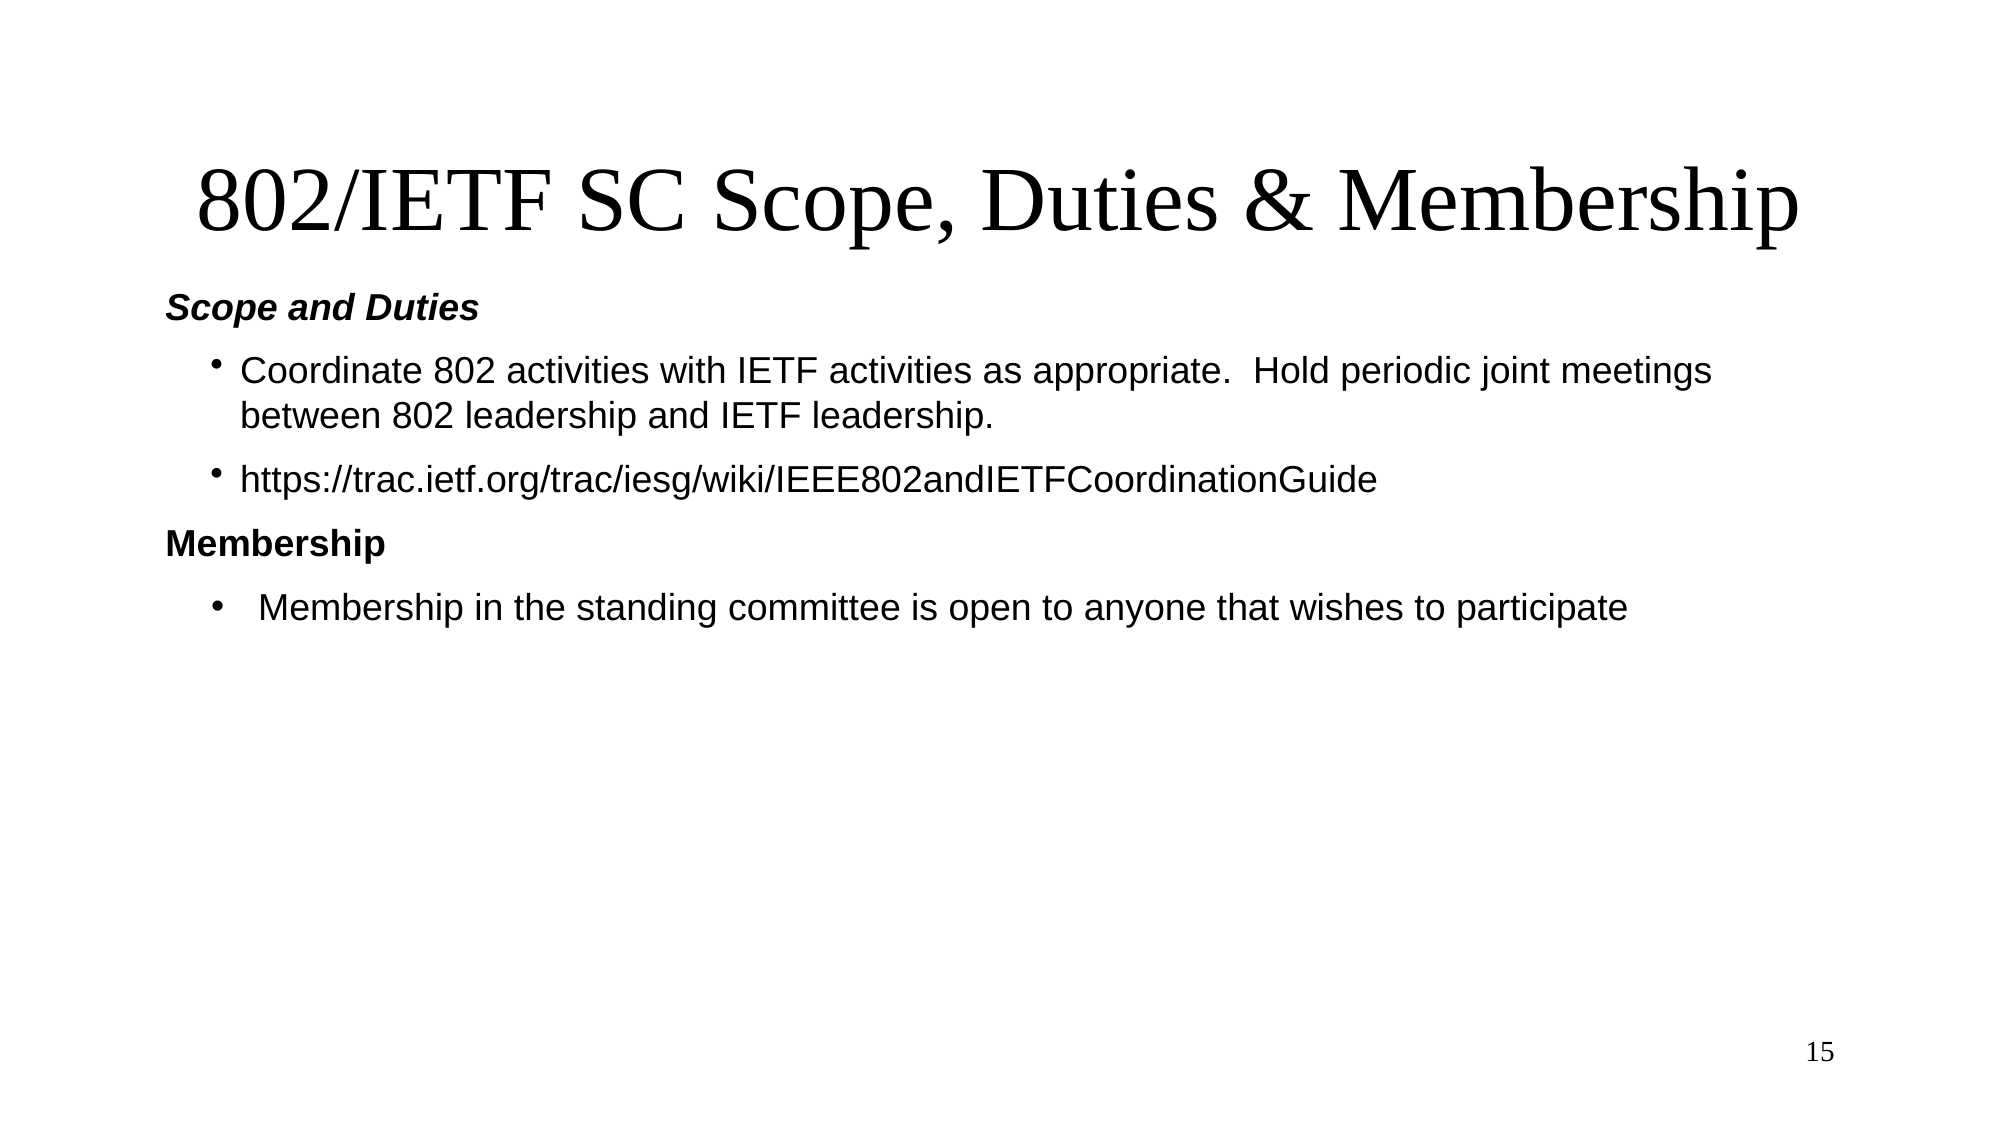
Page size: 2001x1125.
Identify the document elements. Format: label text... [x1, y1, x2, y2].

list Scope and Duties Coordinate 802 activities with IETF activities as appropriate. Hold periodic joint meetings between 802 leadership and IETF leadership. https://trac.ietf.org/trac/iesg/wiki/IEEE802andIETFCoordinationGuide Membership Membership in the standing committee is open to anyone that wishes to participate [149, 274, 1851, 951]
title 802/IETF SC Scope, Duties & Membership [149, 99, 1851, 274]
slide_number 15 [1433, 1024, 1851, 1101]
